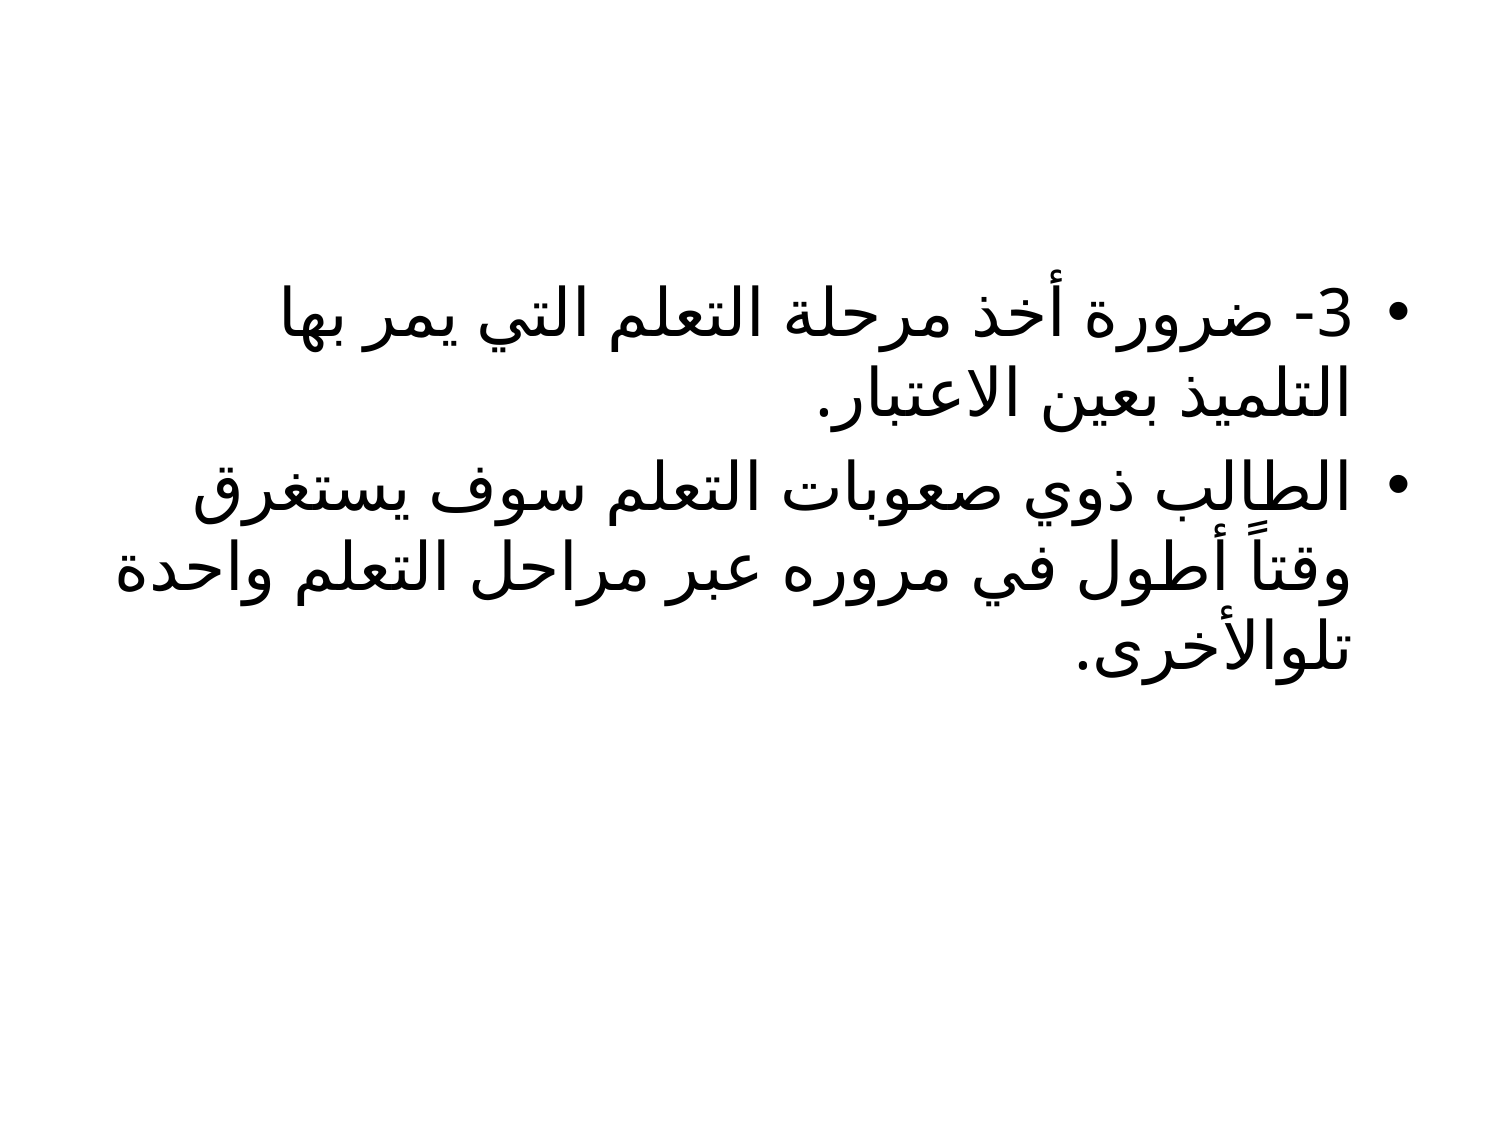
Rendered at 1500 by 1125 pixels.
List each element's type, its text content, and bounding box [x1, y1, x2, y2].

list 3- ضرورة أخذ مرحلة التعلم التي يمر بها التلميذ بعين الاعتبار. الطالب ذوي صعوبات التعلم سوف يستغرق وقتاً أطول في مروره عبر مراحل التعلم واحدة تلوالأخرى. [75, 262, 1425, 1005]
